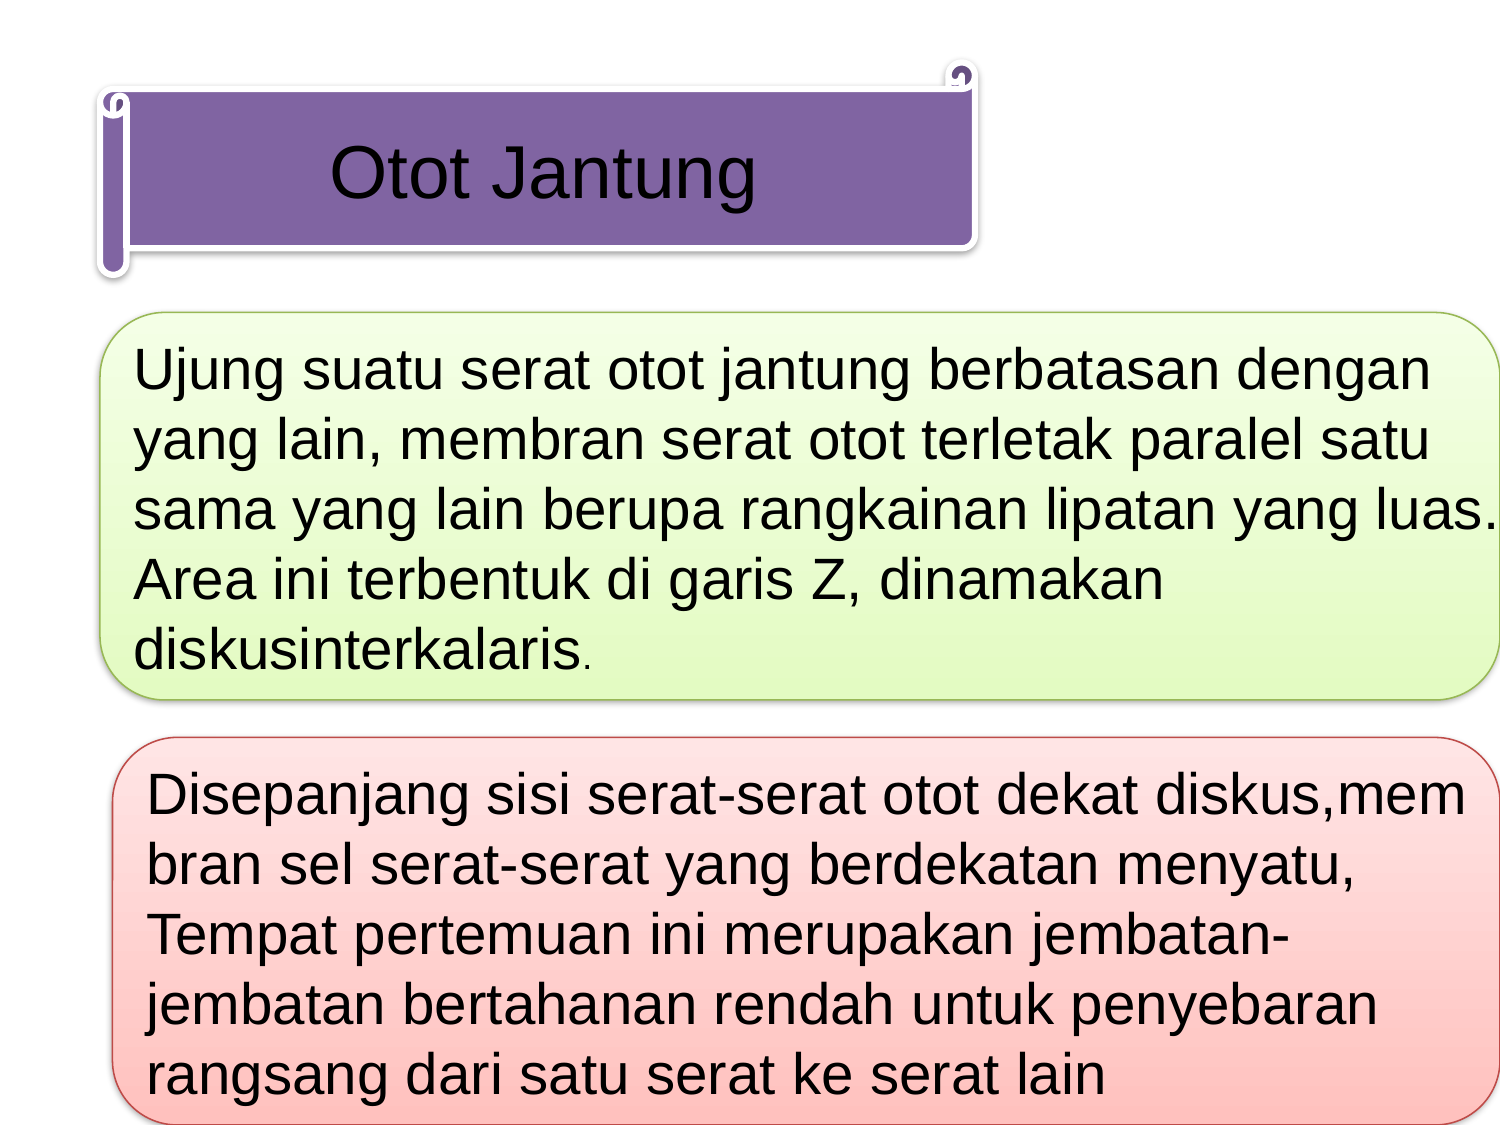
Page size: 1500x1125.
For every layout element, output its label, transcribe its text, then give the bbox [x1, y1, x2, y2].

text_box Otot Jantung [96, 59, 979, 279]
text_box Ujung suatu serat otot jantung berbatasan dengan yang lain, membran serat otot terletak paralel satu sama yang lain berupa rangkainan lipatan yang luas. Area ini terbentuk di garis Z, dinamakan diskusinterkalaris. [99, 311, 1500, 701]
text_box Disepanjang sisi serat-serat otot dekat diskus,mem bran sel serat-serat yang berdekatan menyatu, Tempat pertemuan ini merupakan jembatan- jembatan bertahanan rendah untuk penyebaran rangsang dari satu serat ke serat lain [111, 736, 1500, 1125]
